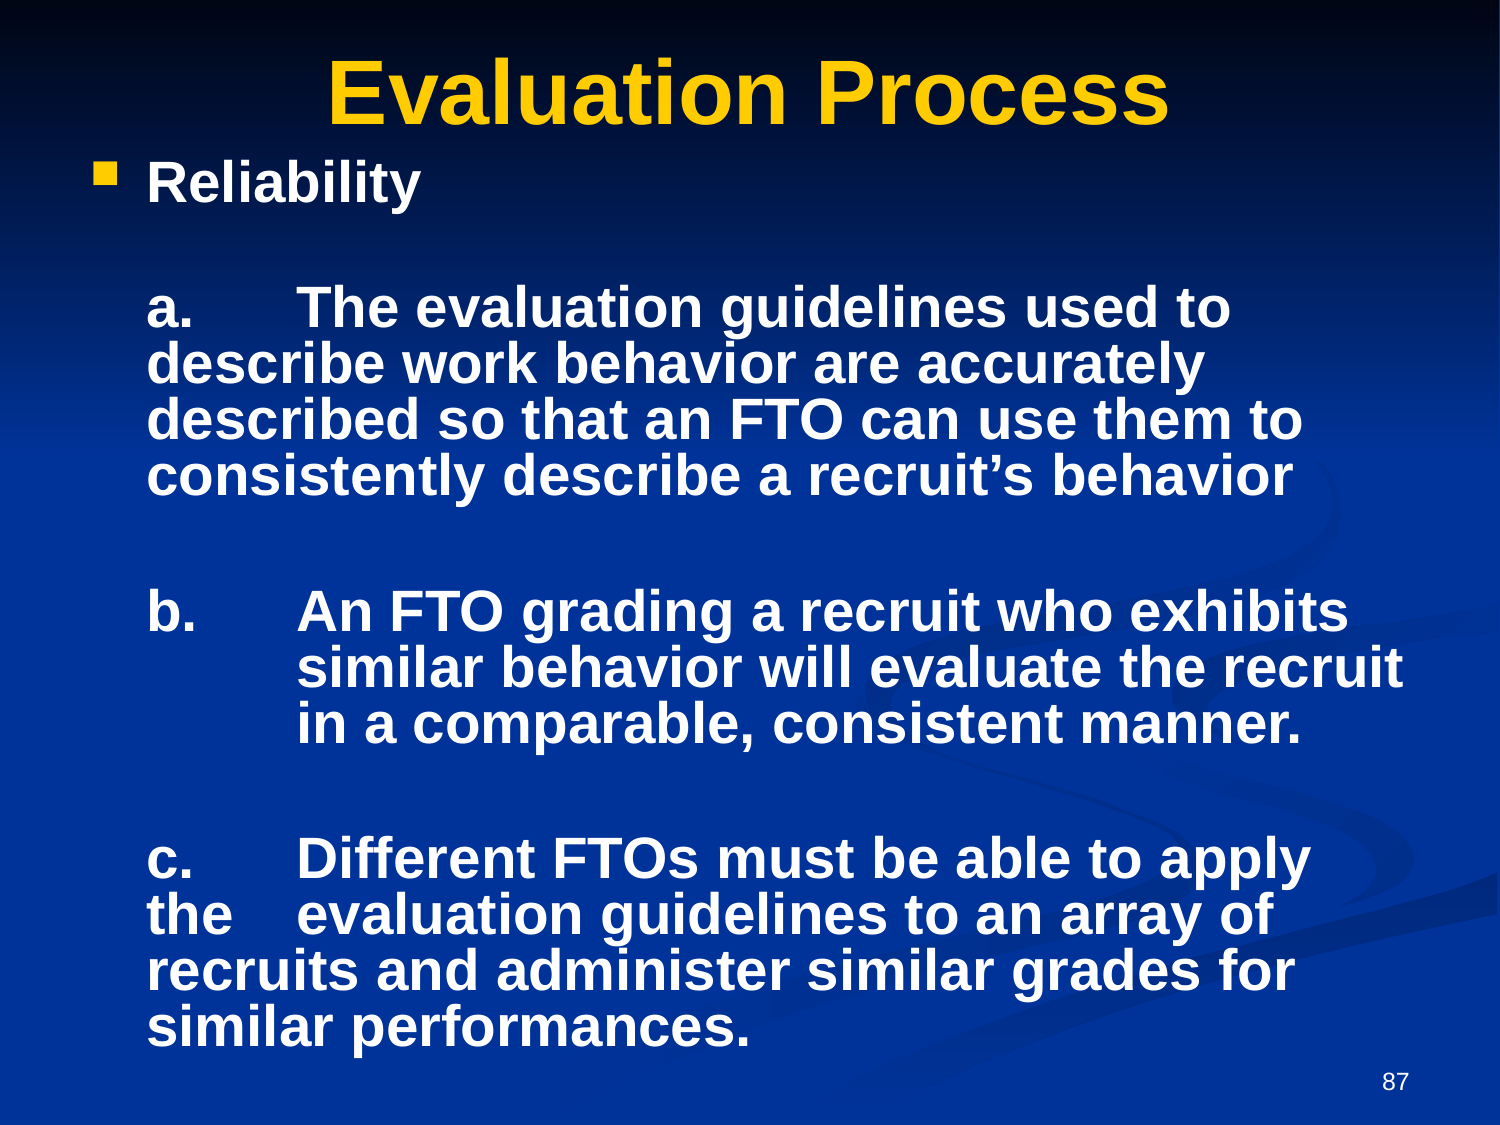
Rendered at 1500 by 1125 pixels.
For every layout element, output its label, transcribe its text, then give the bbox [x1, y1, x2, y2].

list Reliability a. The evaluation guidelines used to describe work behavior are accurately described so that an FTO can use them to consistently describe a recruit’s behavior b. An FTO grading a recruit who exhibits similar behavior will evaluate the recruit in a comparable, consistent manner. c. Different FTOs must be able to apply the evaluation guidelines to an array of recruits and administer similar grades for similar performances. [74, 149, 1426, 1125]
title Evaluation Process [74, 0, 1426, 149]
